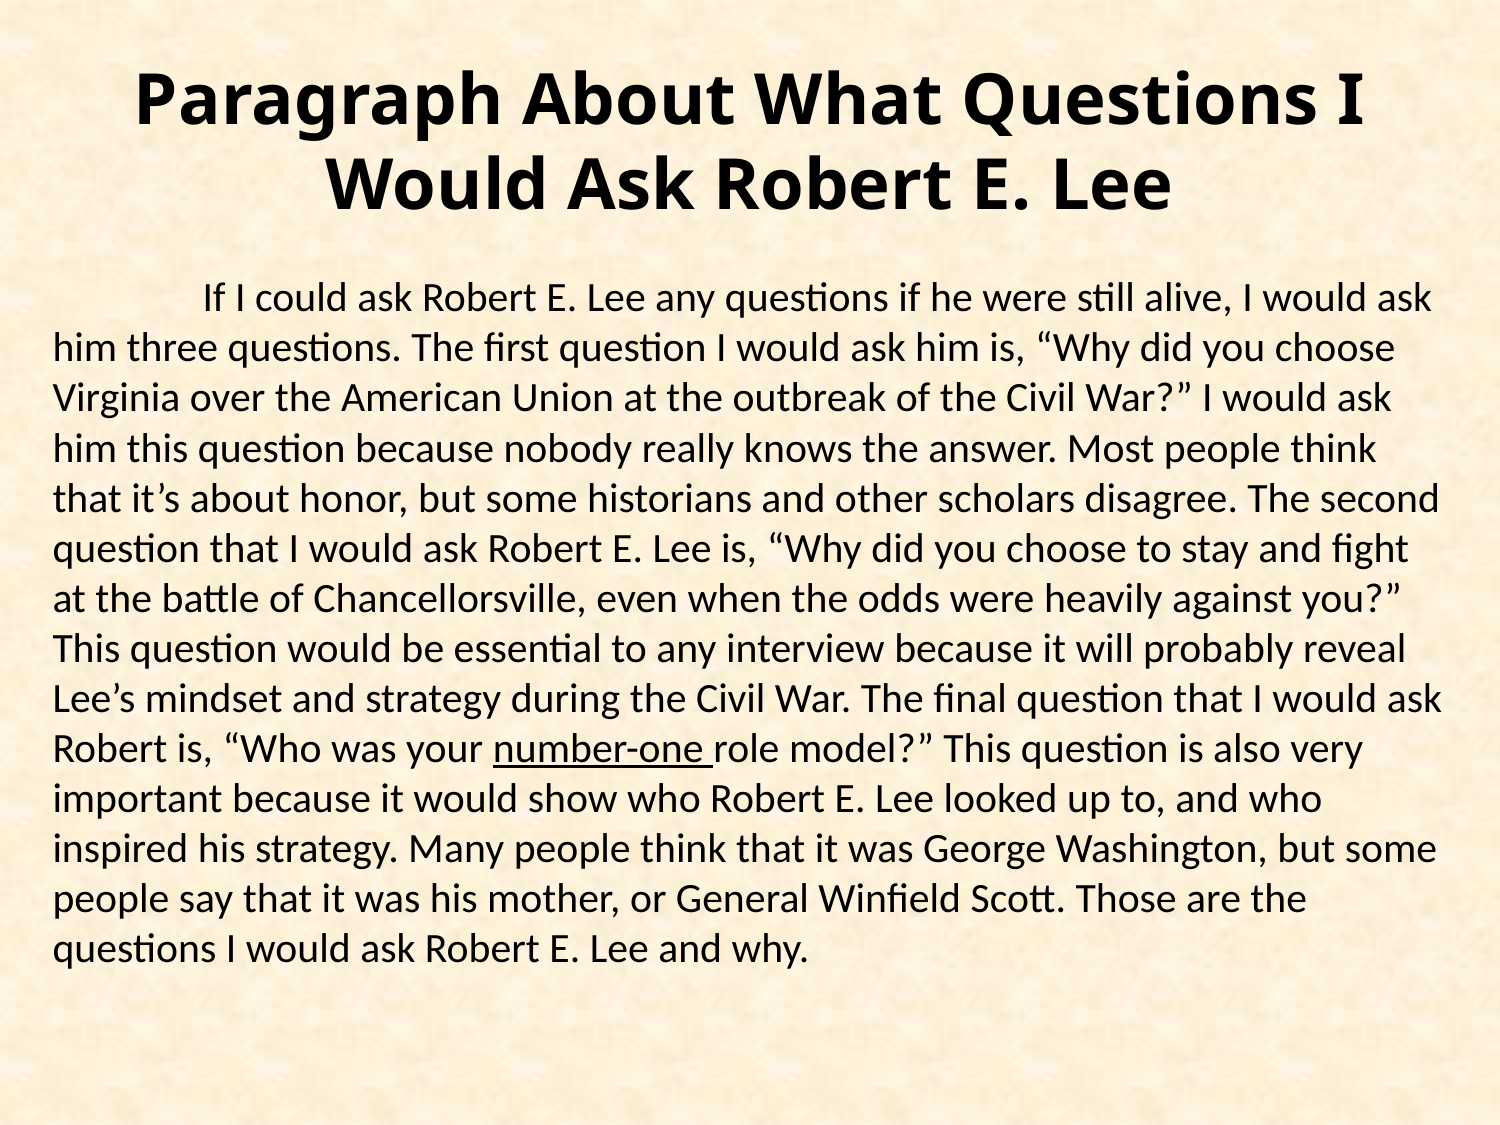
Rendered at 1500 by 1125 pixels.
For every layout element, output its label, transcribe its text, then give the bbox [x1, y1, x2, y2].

picture [0, 0, 1500, 1125]
title Paragraph About What Questions I Would Ask Robert E. Lee [75, 45, 1425, 233]
list If I could ask Robert E. Lee any questions if he were still alive, I would ask him three questions. The first question I would ask him is, “Why did you choose Virginia over the American Union at the outbreak of the Civil War?” I would ask him this question because nobody really knows the answer. Most people think that it’s about honor, but some historians and other scholars disagree. The second question that I would ask Robert E. Lee is, “Why did you choose to stay and fight at the battle of Chancellorsville, even when the odds were heavily against you?” This question would be essential to any interview because it will probably reveal Lee’s mindset and strategy during the Civil War. The final question that I would ask Robert is, “Who was your number-one role model?” This question is also very important because it would show who Robert E. Lee looked up to, and who inspired his strategy. Many people think that it was George Washington, but some people say that it was his mother, or General Winfield Scott. Those are the questions I would ask Robert E. Lee and why. [37, 262, 1463, 1075]
